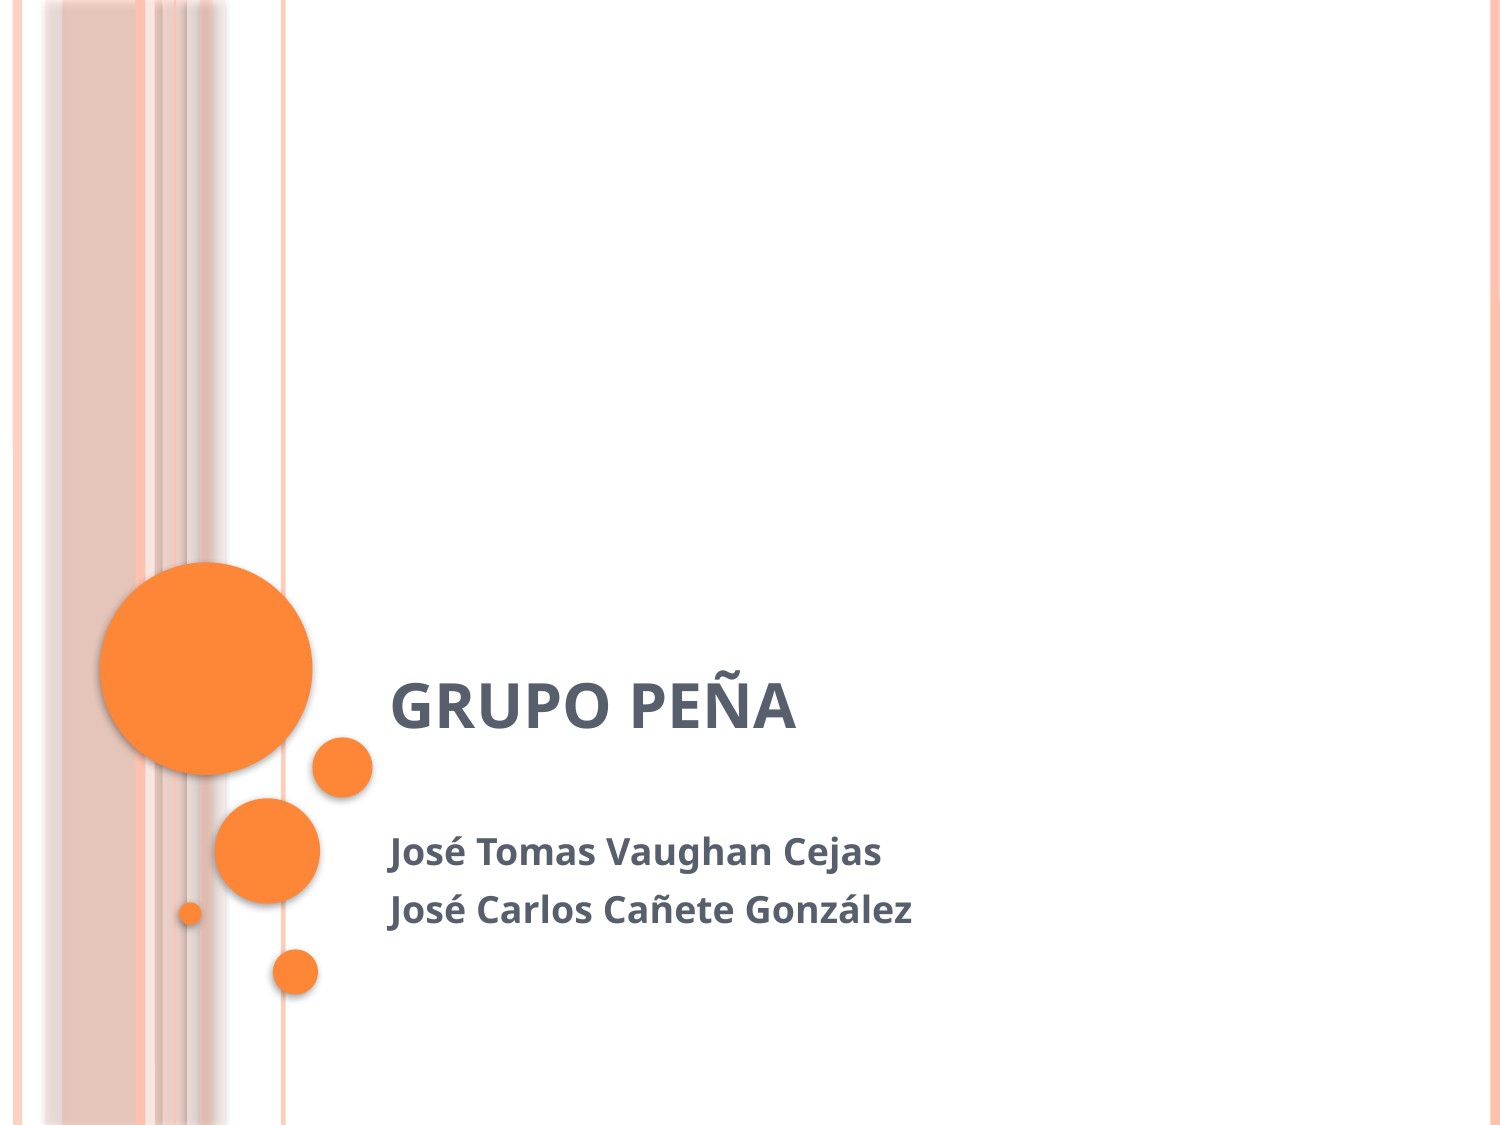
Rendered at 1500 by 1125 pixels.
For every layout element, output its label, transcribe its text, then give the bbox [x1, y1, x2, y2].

title Grupo Peña [375, 512, 1388, 820]
subtitle José Tomas Vaughan Cejas José Carlos Cañete González [375, 820, 1388, 1046]
